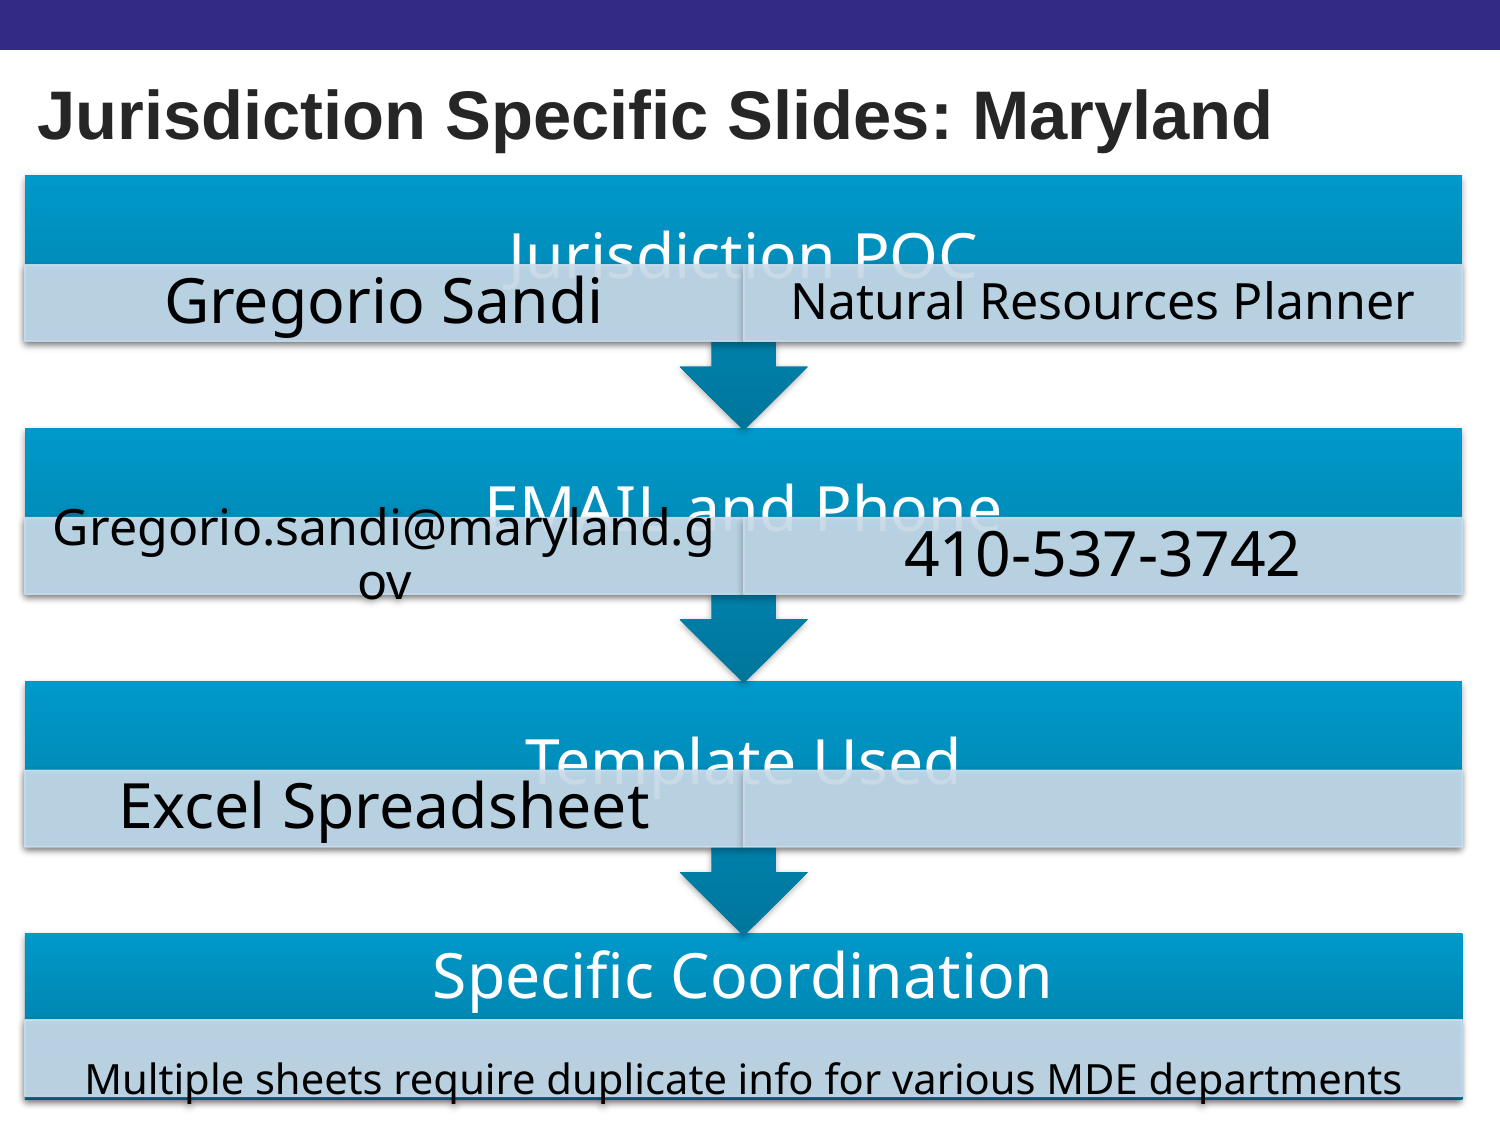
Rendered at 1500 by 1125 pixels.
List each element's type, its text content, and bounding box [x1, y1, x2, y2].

title Jurisdiction Specific Slides: Maryland [37, 62, 1313, 173]
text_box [24, 174, 1463, 1101]
